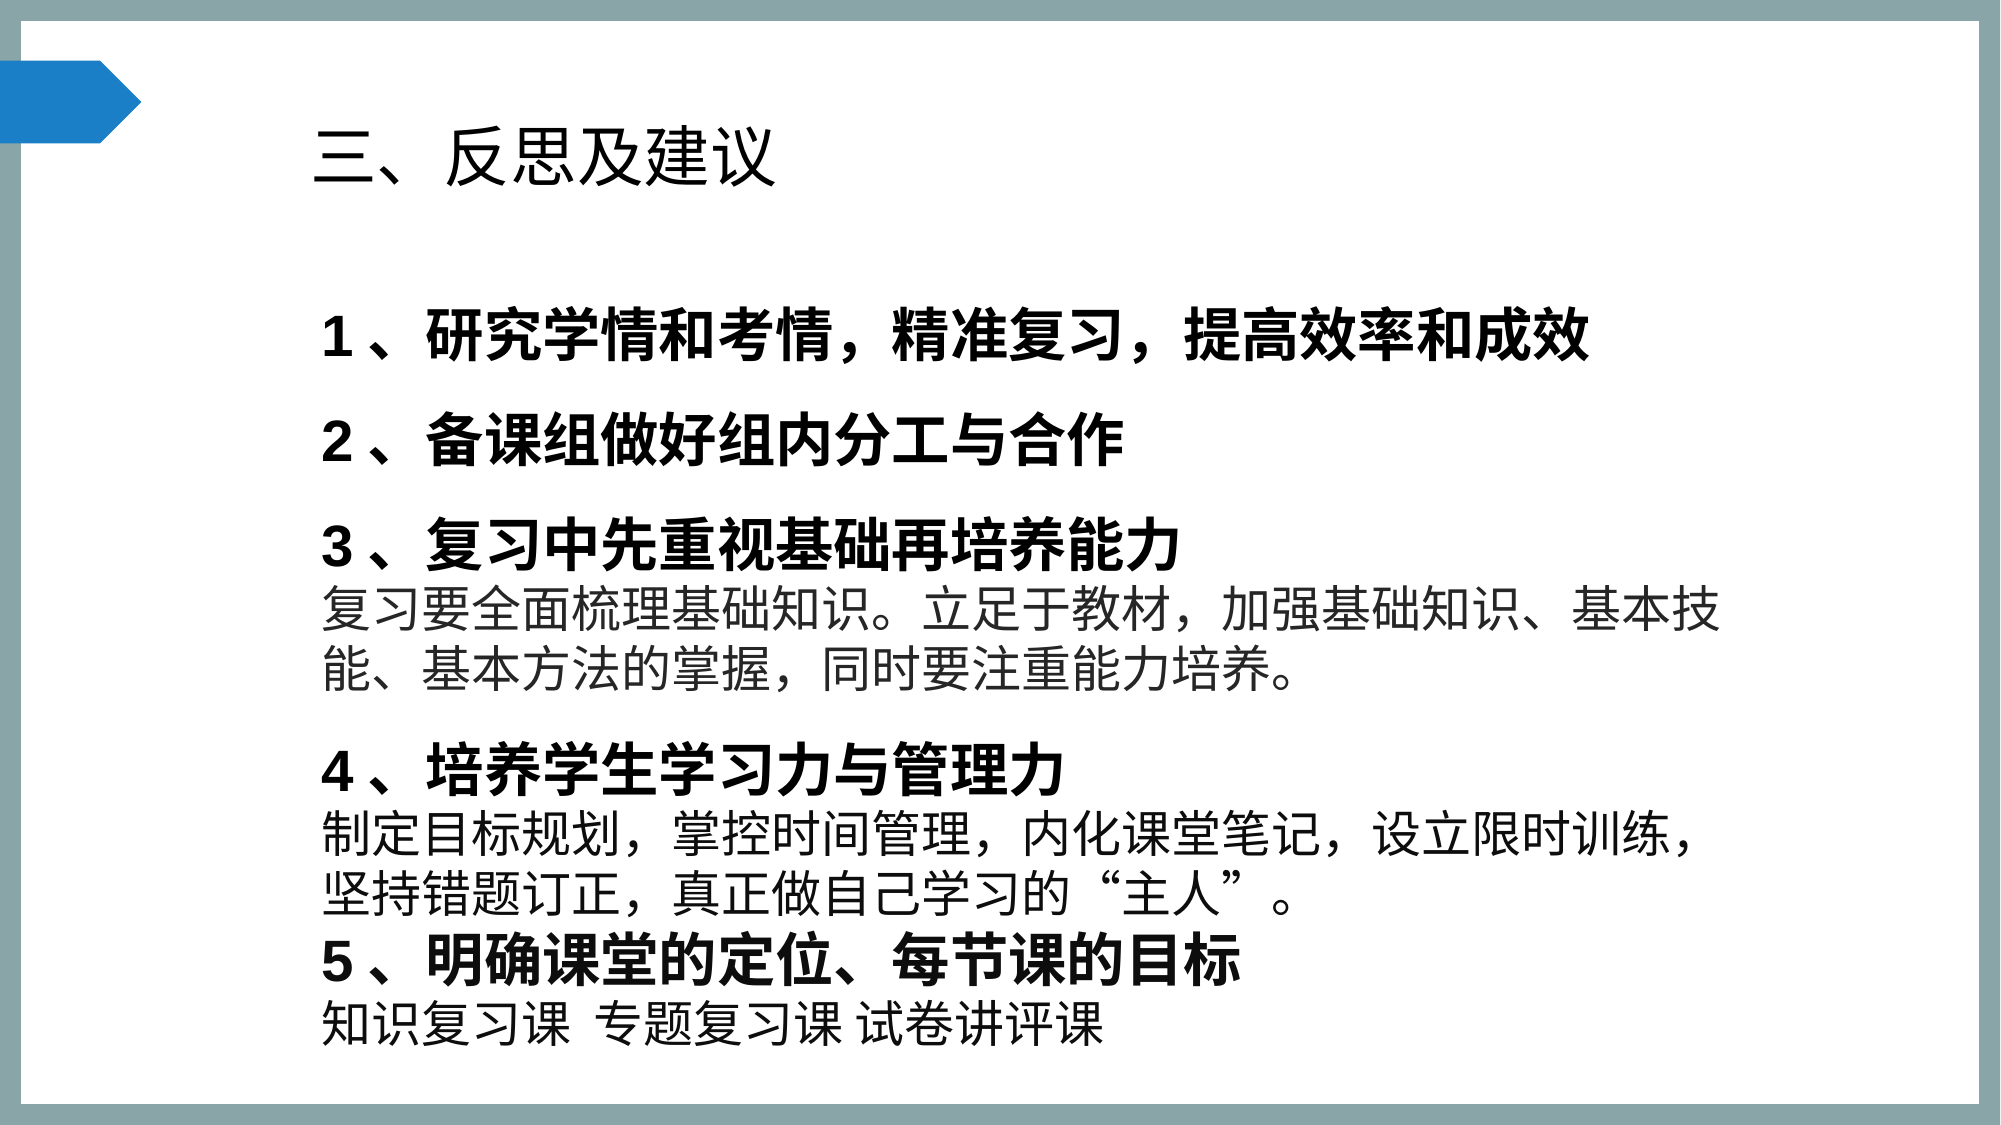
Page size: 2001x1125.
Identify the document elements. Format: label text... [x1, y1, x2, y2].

text_box 1、研究学情和考情，精准复习，提高效率和成效 2、备课组做好组内分工与合作 3、复习中先重视基础再培养能力 复习要全面梳理基础知识。立足于教材，加强基础知识、基本技能、基本方法的掌握，同时要注重能力培养。 4、培养学生学习力与管理力 制定目标规划，掌控时间管理，内化课堂笔记，设立限时训练，坚持错题订正，真正做自己学习的“主人”。 5、明确课堂的定位、每节课的目标 知识复习课 专题复习课 试卷讲评课 [306, 255, 1750, 1061]
title 三、反思及建议 [295, 154, 1171, 235]
